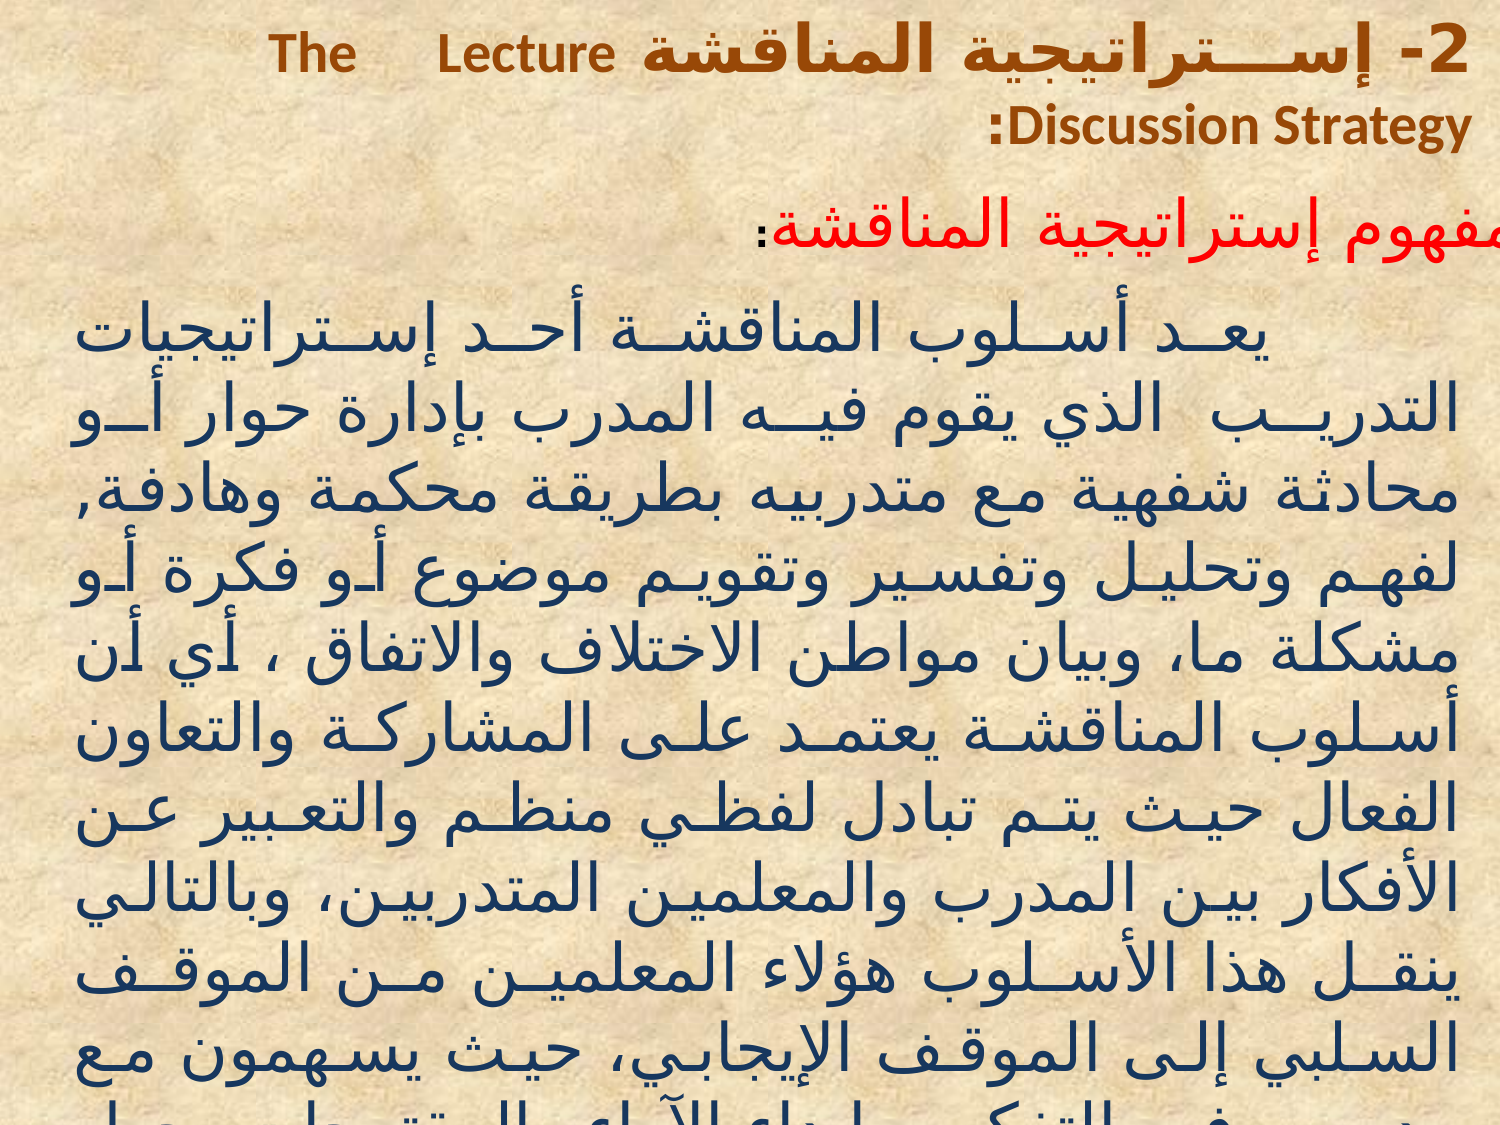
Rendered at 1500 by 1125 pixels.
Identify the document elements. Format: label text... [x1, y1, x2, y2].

text_box يعد أسلوب المناقشة أحد إستراتيجيات التدريب الذي يقوم فيه المدرب بإدارة حوار أو محادثة شفهية مع متدربيه بطريقة محكمة وهادفة, لفهم وتحليل وتفسير وتقويم موضوع أو فكرة أو مشكلة ما، وبيان مواطن الاختلاف والاتفاق ، أي أن أسلوب المناقشة يعتمد على المشاركة والتعاون الفعال حيث يتم تبادل لفظي منظم والتعبير عن الأفكار بين المدرب والمعلمين المتدربين، وبالتالي ينقل هذا الأسلوب هؤلاء المعلمين من الموقف السلبي إلى الموقف الإيجابي، حيث يسهمون مع مدربهم في التفكير وإبداء الآراء والمقترحات، حول حلول للمشكلات المطروحة. [58, 277, 1477, 1125]
text_box مفهوم إستراتيجية المناقشة: [739, 173, 1500, 269]
picture [0, 0, 1500, 1125]
text_box 2- إستراتيجية المناقشة The Lecture Discussion Strategy: [187, 0, 1489, 164]
